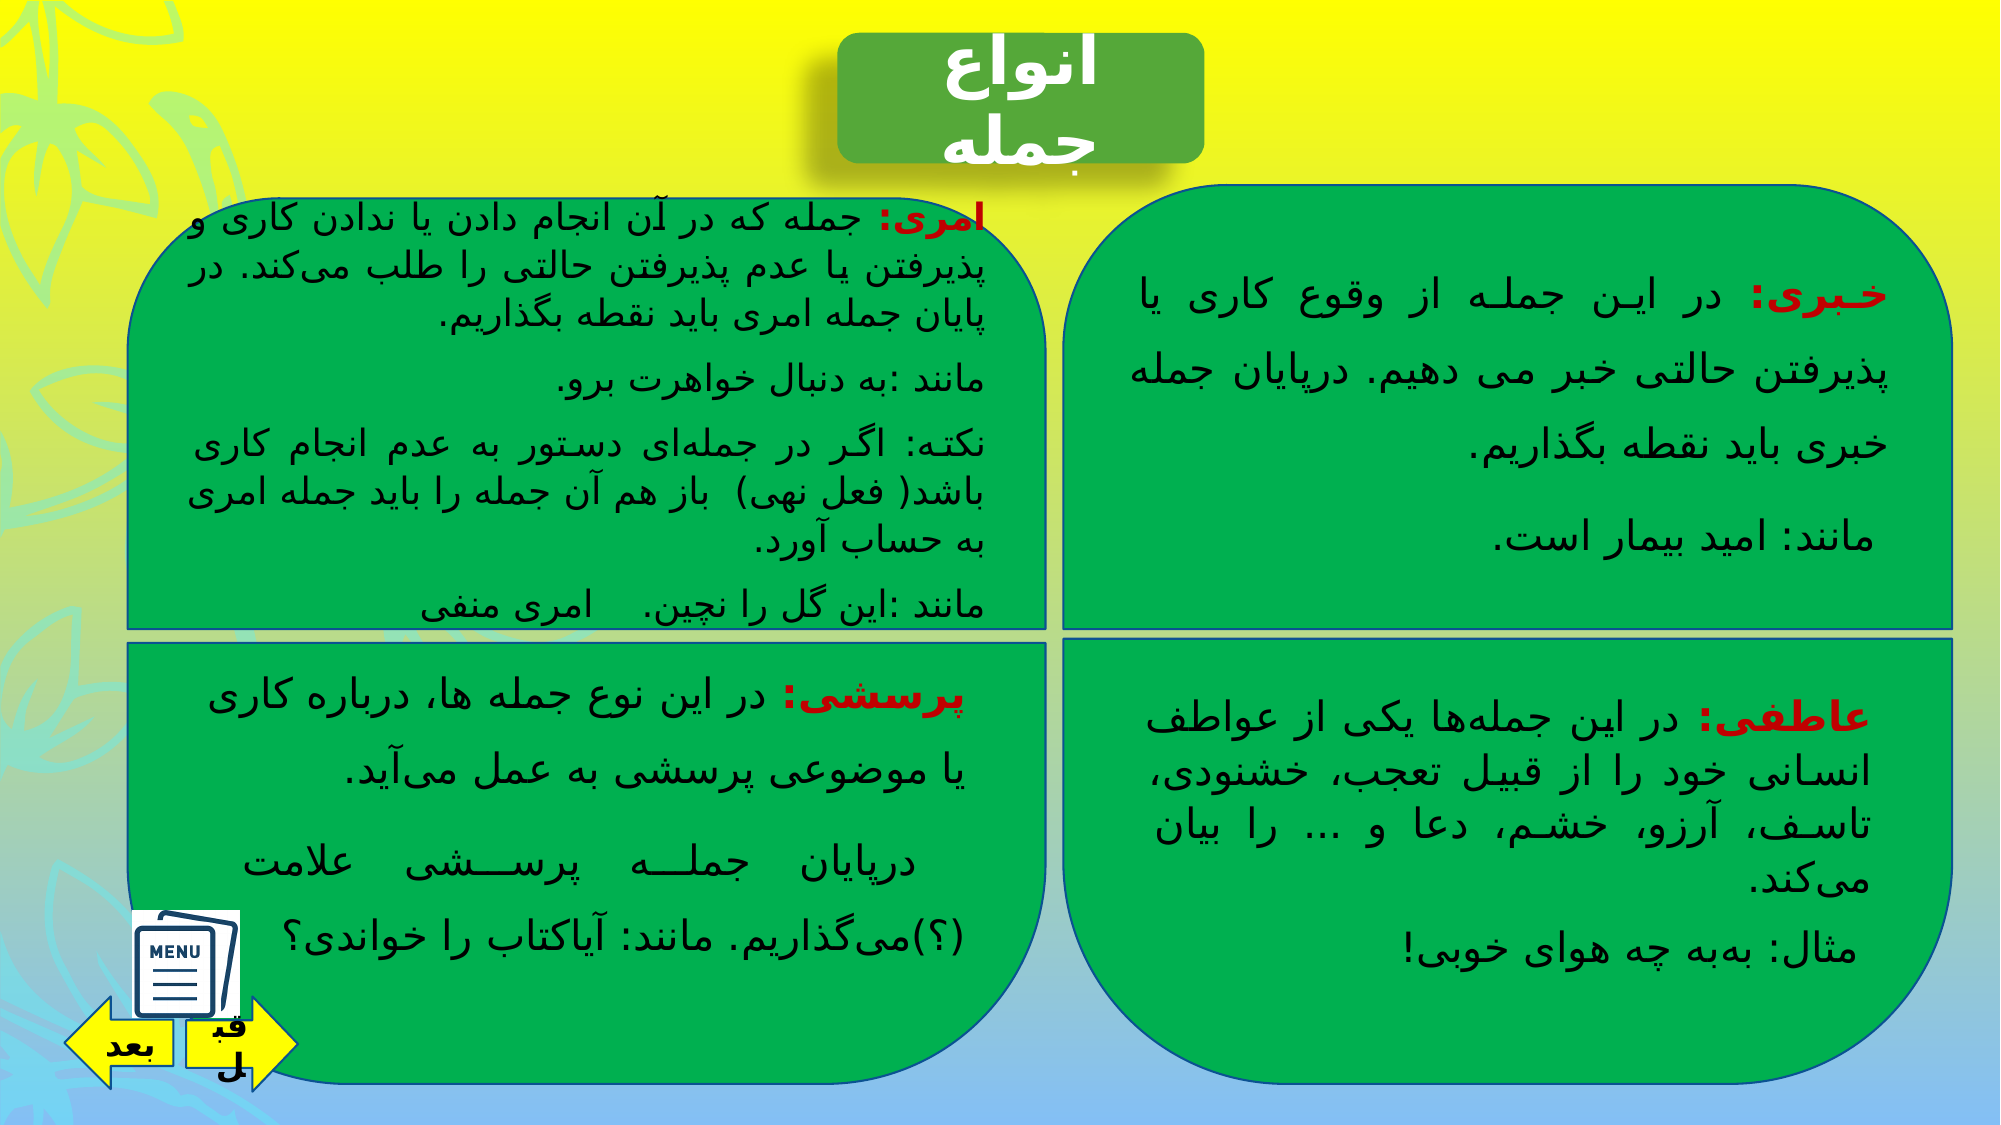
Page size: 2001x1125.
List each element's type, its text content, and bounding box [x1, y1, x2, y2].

text_box انواع جمله [836, 31, 1206, 165]
text_box پرسشی: در این نوع جمله ها، درباره کاری یا موضوعی پرسشی به عمل می‌آید. درپایان جمله پرسشی علامت (؟)می‌گذاریم. مانند: آیاکتاب را خواندی؟ [126, 641, 1047, 1085]
text_box بعد [63, 995, 175, 1091]
picture [132, 910, 240, 1018]
text_box امری: جمله که در آن انجام دادن یا ندادن کاری و پذیرفتن یا عدم پذیرفتن حالتی را طلب می‌کند. در پایان جمله امری باید نقطه بگذاریم. مانند :به دنبال خواهرت برو. نکته: اگر در جمله‌ای دستور به عدم انجام کاری باشد( فعل نهی) باز هم آن جمله را باید جمله امری به حساب آورد. مانند :این گل را نچین. امری منفی [126, 197, 1047, 631]
text_box عاطفی: در این جمله‌ها یکی از عواطف انسانی خود را از قبیل تعجب، خشنودی، تاسف، آرزو، خشم، دعا و ... را بیان می‌کند. مثال: به‌به چه هوای خوبی! [1062, 637, 1954, 1085]
text_box قبل [185, 995, 299, 1093]
text_box خبری: در این جمله از وقوع کاری یا پذیرفتن حالتی خبر می دهیم. درپایان جمله خبری باید نقطه بگذاریم. مانند: امید بیمار است. [1062, 183, 1954, 631]
